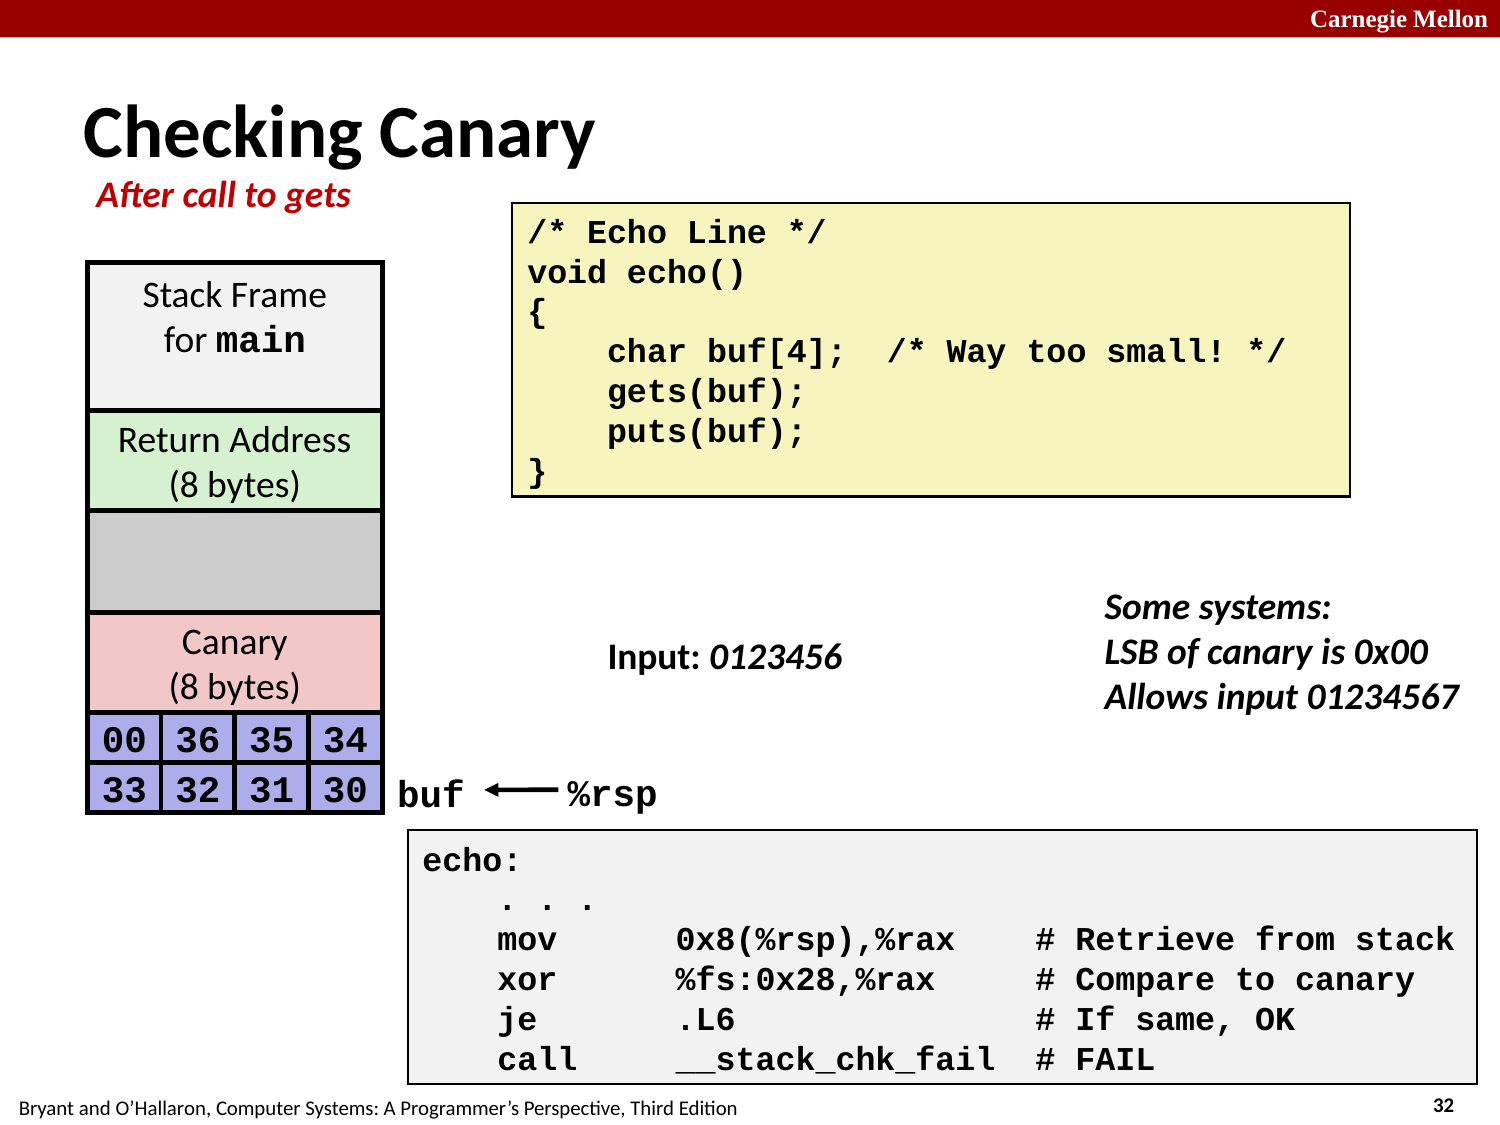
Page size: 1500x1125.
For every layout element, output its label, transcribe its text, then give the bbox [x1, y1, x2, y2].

text_box 20 bytes unused [87, 510, 383, 612]
text_box echo: . . . mov 0x8(%rsp),%rax # Retrieve from stack xor %fs:0x28,%rax # Compare to canary je .L6 # If same, OK call __stack_chk_fail # FAIL [407, 830, 1477, 1085]
text_box Input: 0123456 [592, 624, 858, 685]
text_box buf [382, 762, 480, 823]
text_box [87, 712, 383, 763]
text_box Stack Frame for main [87, 262, 383, 410]
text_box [87, 770, 383, 813]
text_box Canary (8 bytes) [87, 612, 383, 710]
text_box %rsp [552, 761, 673, 822]
text_box Some systems: LSB of canary is 0x00 Allows input 01234567 [1089, 574, 1474, 725]
text_box /* Echo Line */ void echo() { char buf[4]; /* Way too small! */ gets(buf); puts(buf); } [512, 202, 1350, 497]
title Checking Canary [68, 80, 1134, 176]
text_box Return Address (8 bytes) [87, 410, 383, 510]
text_box [484, 783, 552, 797]
text_box After call to gets [81, 162, 367, 223]
